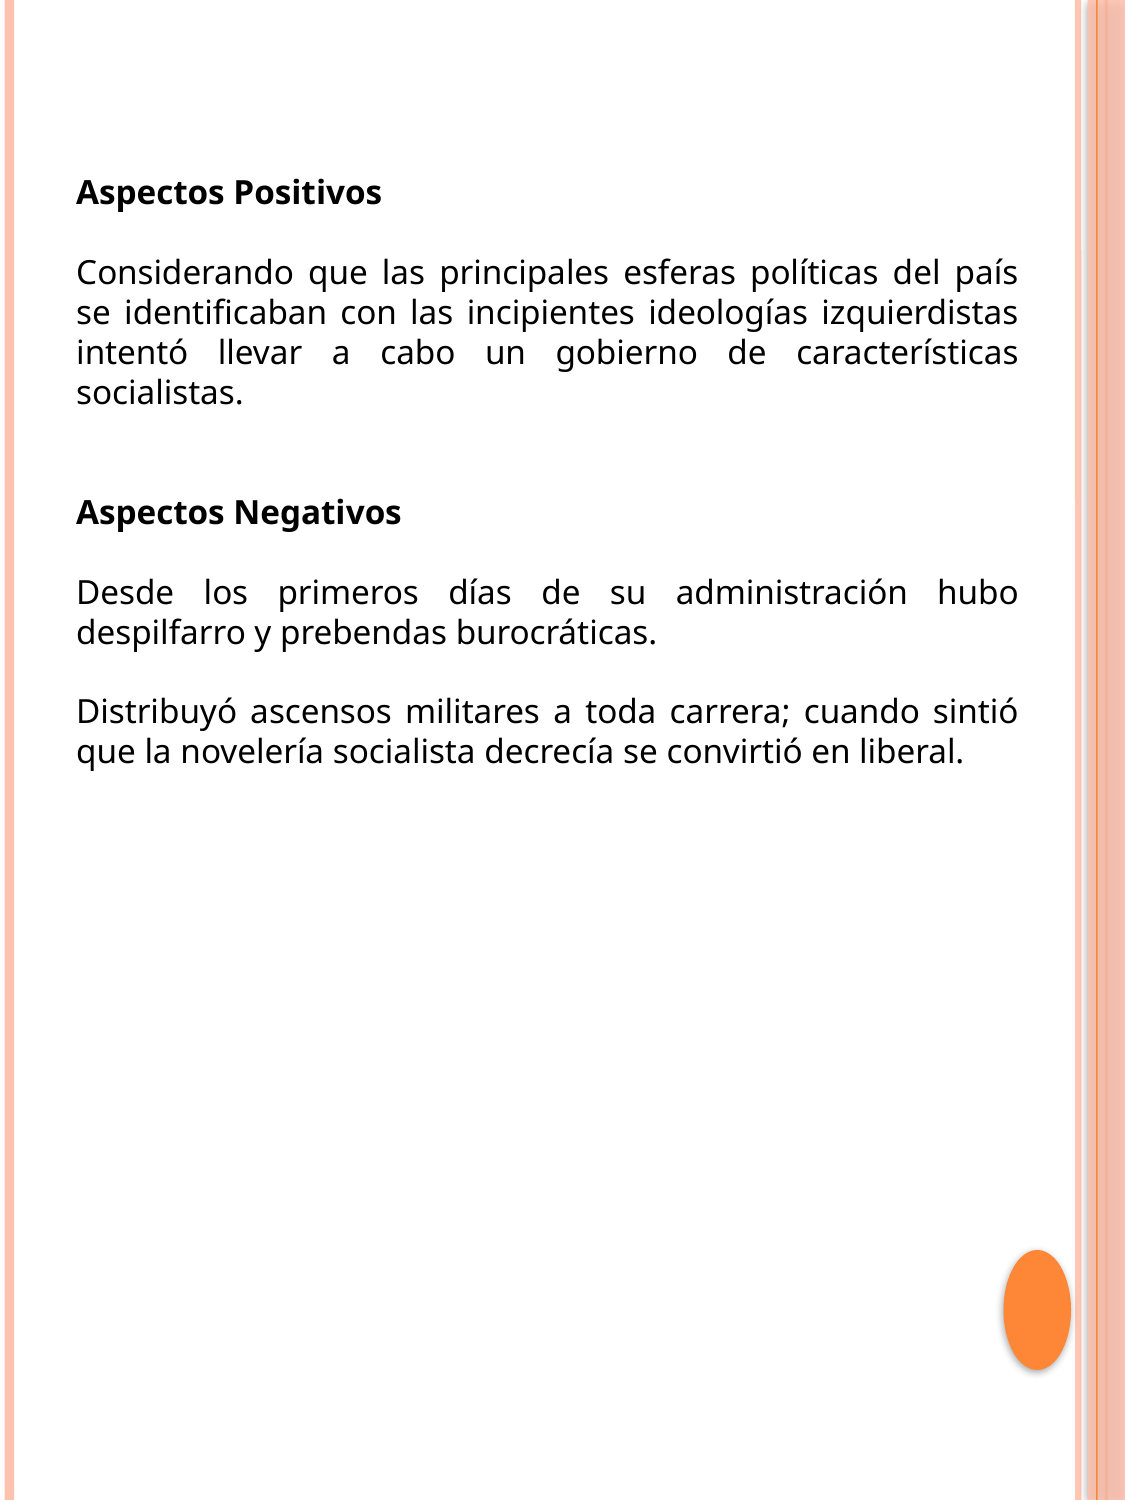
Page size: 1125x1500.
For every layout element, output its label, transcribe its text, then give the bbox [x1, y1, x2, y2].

text_box Aspectos Positivos Considerando que las principales esferas políticas del país se identificaban con las incipientes ideologías izquierdistas intentó llevar a cabo un gobierno de características socialistas. Aspectos Negativos Desde los primeros días de su administración hubo despilfarro y prebendas burocráticas. Distribuyó ascensos militares a toda carrera; cuando sintió que la novelería socialista decrecía se convirtió en liberal. [61, 164, 1035, 778]
